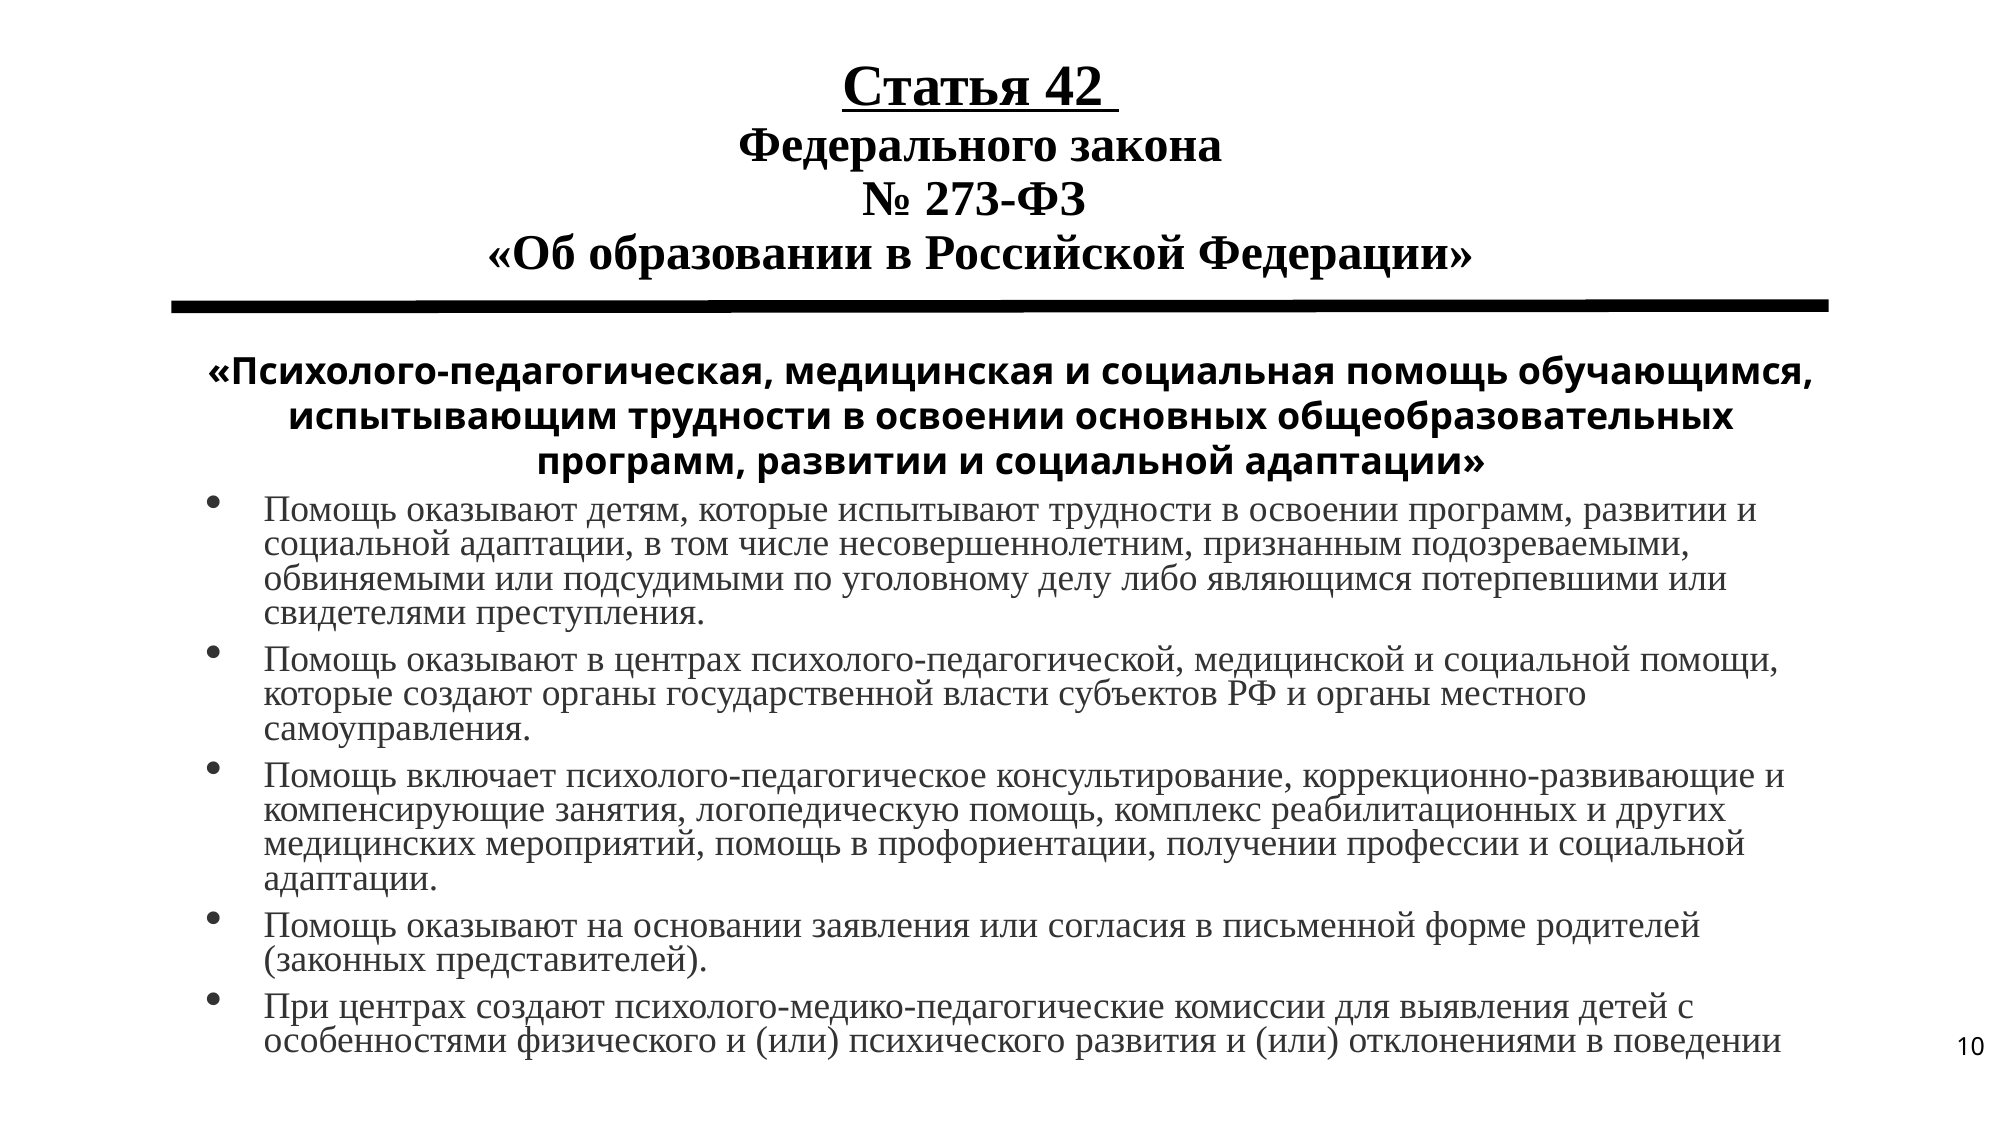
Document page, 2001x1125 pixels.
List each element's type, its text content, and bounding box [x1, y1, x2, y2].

slide_number 10 [1932, 1032, 2000, 1063]
text_box «Психолого-педагогическая, медицинская и социальная помощь обучающимся, испытывающим трудности в освоении основных общеобразовательных программ, развитии и социальной адаптации» Помощь оказывают детям, которые испытывают трудности в освоении программ, развитии и социальной адаптации, в том числе несовершеннолетним, признанным подозреваемыми, обвиняемыми или подсудимыми по уголовному делу либо являющимся потерпевшими или свидетелями преступления. Помощь оказывают в центрах психолого-педагогической, медицинской и социальной помощи, которые создают органы государственной власти субъектов РФ и органы местного самоуправления. Помощь включает психолого-педагогическое консультирование, коррекционно-развивающие и компенсирующие занятия, логопедическую помощь, комплекс реабилитационных и других медицинских мероприятий, помощь в профориентации, получении профессии и социальной адаптации. Помощь оказывают на основании заявления или согласия в письменной форме родителей (законных представителей). При центрах создают психолого-медико-педагогические комиссии для выявления детей с особенностями физического и (или) психического развития и (или) отклонениями в поведении [192, 339, 1831, 1068]
title Статья 42 Федерального закона № 273-ФЗ «Об образовании в Российской Федерации» [339, 0, 1622, 281]
